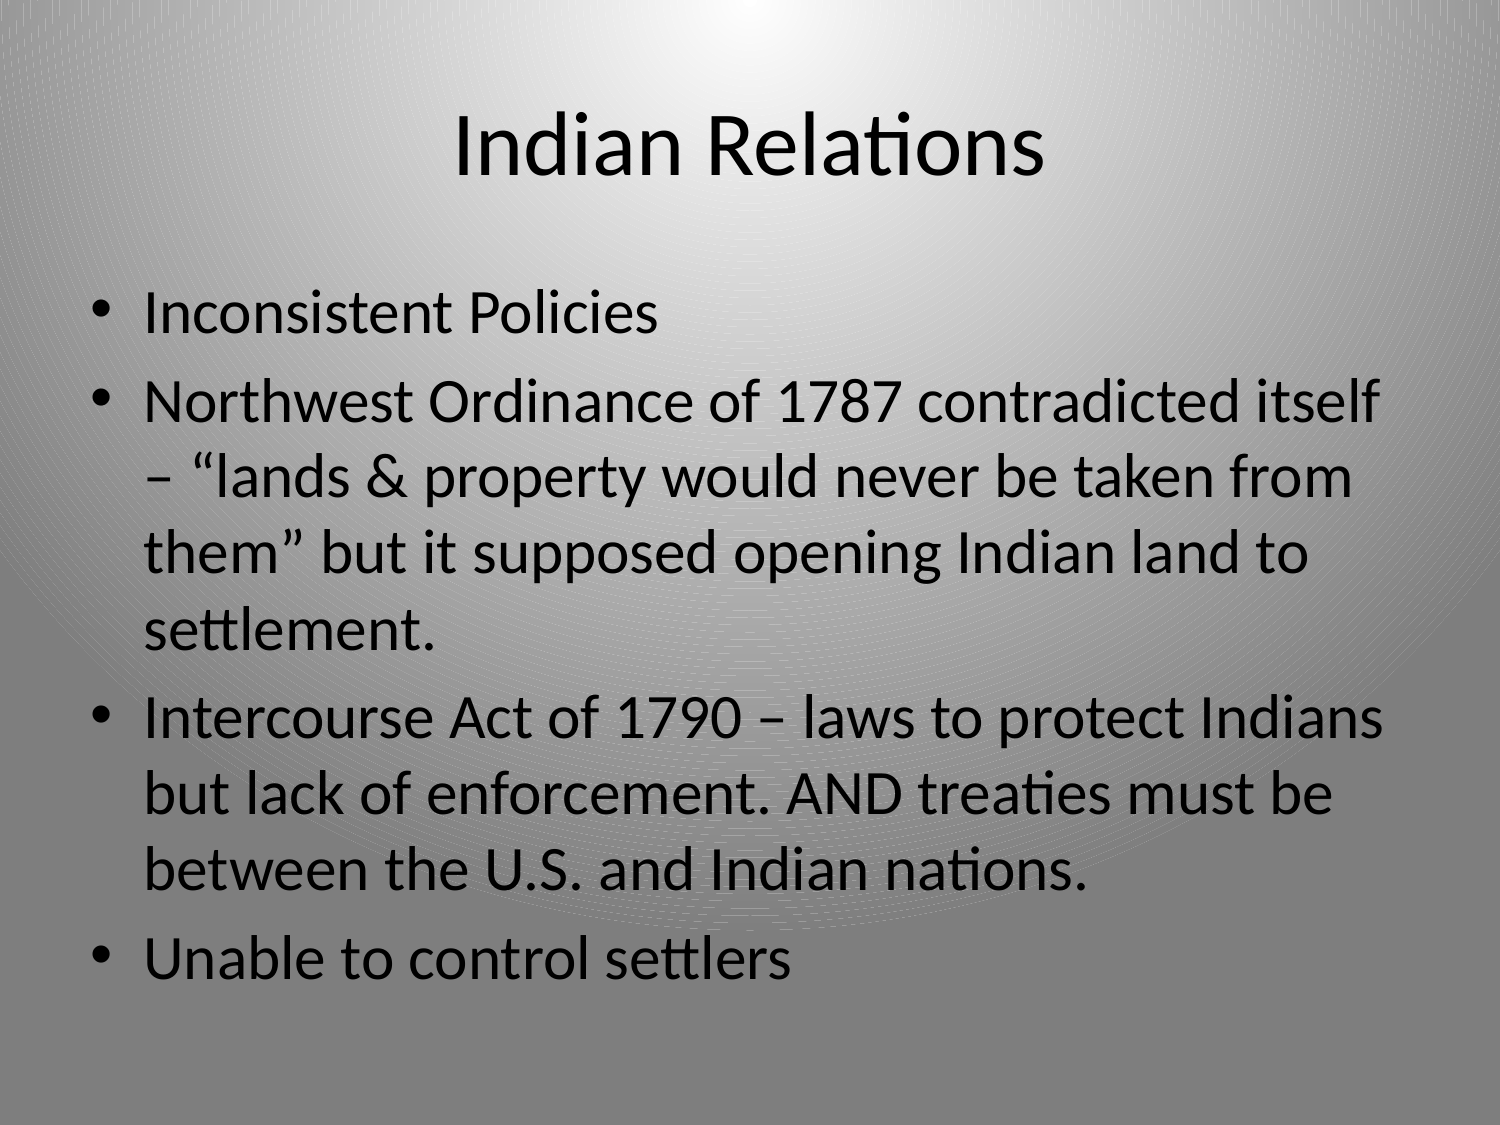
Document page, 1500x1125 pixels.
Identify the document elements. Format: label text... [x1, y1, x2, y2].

title Indian Relations [75, 45, 1425, 233]
list Inconsistent Policies Northwest Ordinance of 1787 contradicted itself – “lands & property would never be taken from them” but it supposed opening Indian land to settlement. Intercourse Act of 1790 – laws to protect Indians but lack of enforcement. AND treaties must be between the U.S. and Indian nations. Unable to control settlers [75, 262, 1425, 1005]
